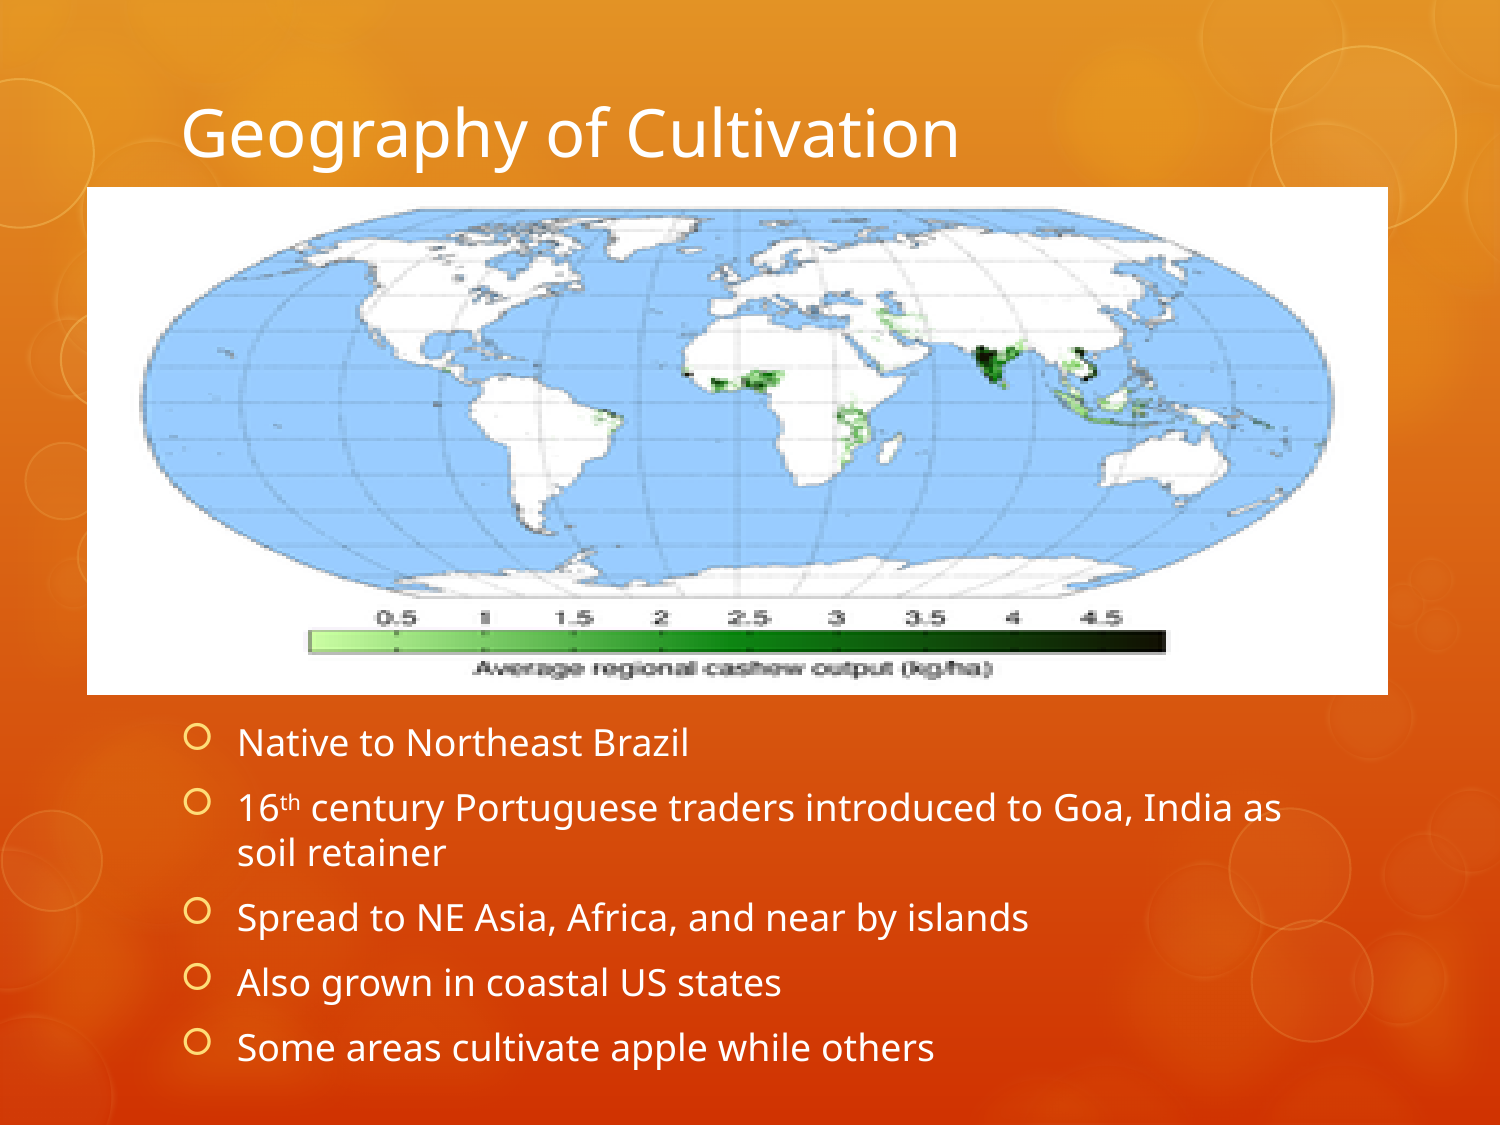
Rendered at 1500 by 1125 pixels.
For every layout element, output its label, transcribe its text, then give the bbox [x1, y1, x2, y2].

list Native to Northeast Brazil 16th century Portuguese traders introduced to Goa, India as soil retainer Spread to NE Asia, Africa, and near by islands Also grown in coastal US states Some areas cultivate apple while others [165, 712, 1350, 1075]
title Geography of Cultivation [165, 75, 1334, 185]
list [86, 186, 1388, 696]
